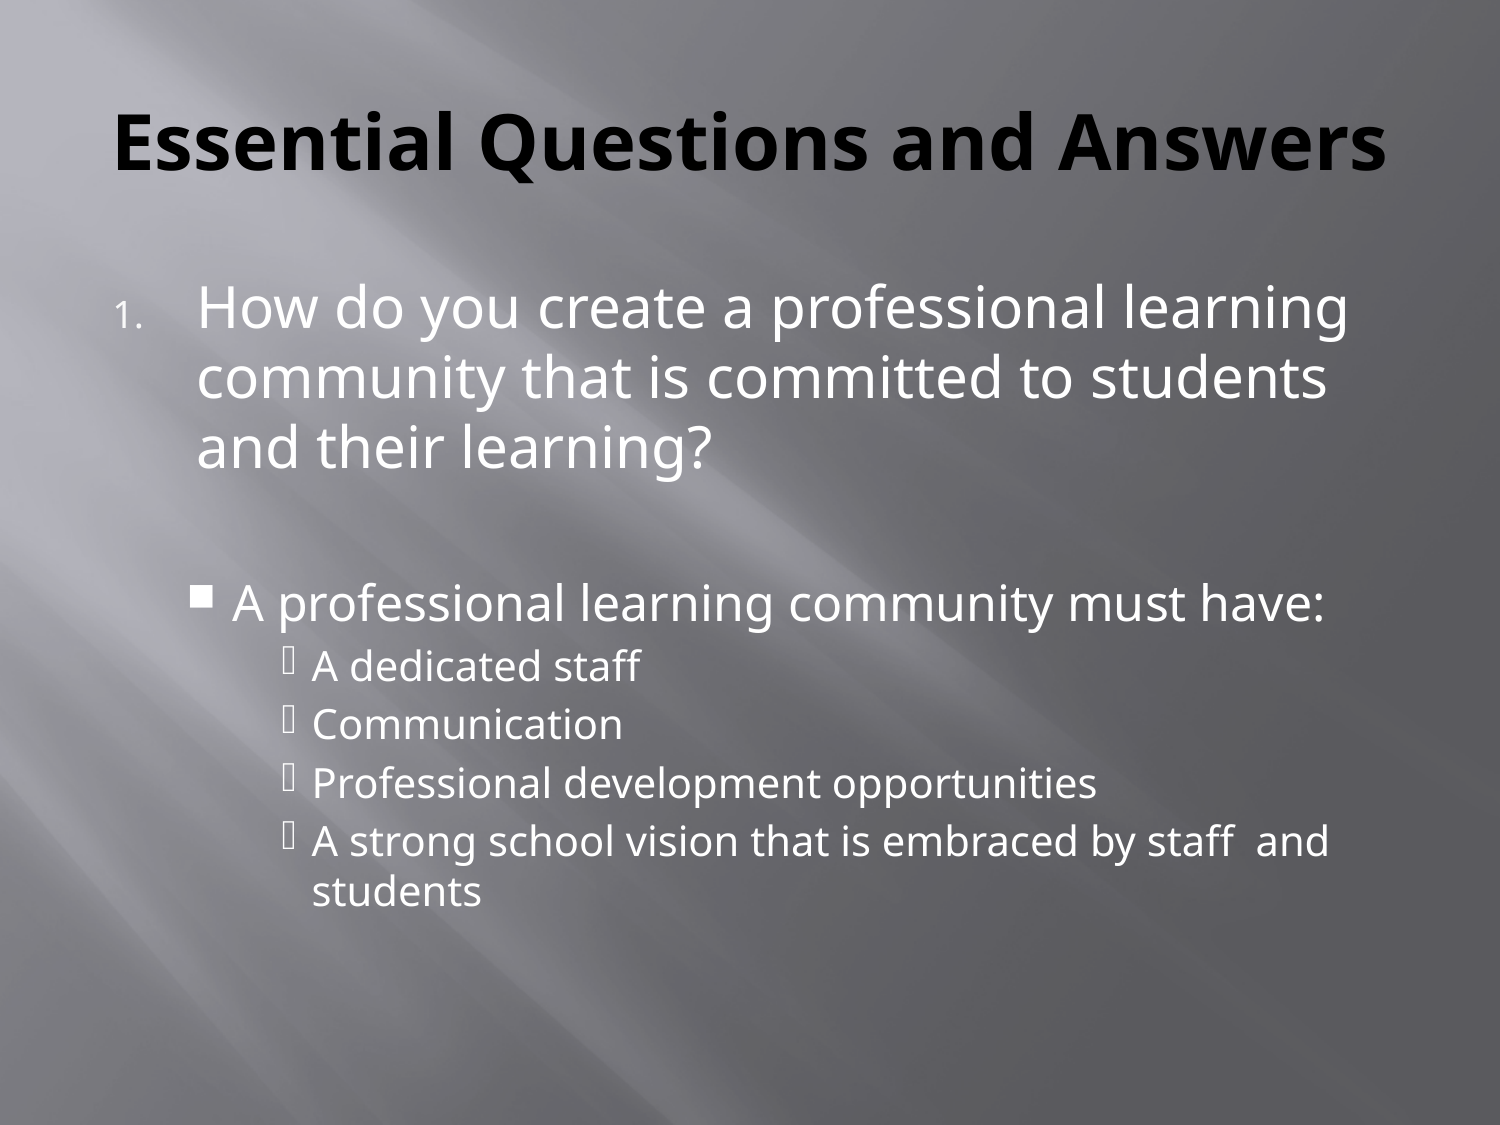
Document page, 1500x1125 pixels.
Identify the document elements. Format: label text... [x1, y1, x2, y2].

list How do you create a professional learning community that is committed to students and their learning? A professional learning community must have: A dedicated staff Communication Professional development opportunities A strong school vision that is embraced by staff and students [75, 262, 1425, 1035]
title Essential Questions and Answers [75, 45, 1425, 233]
